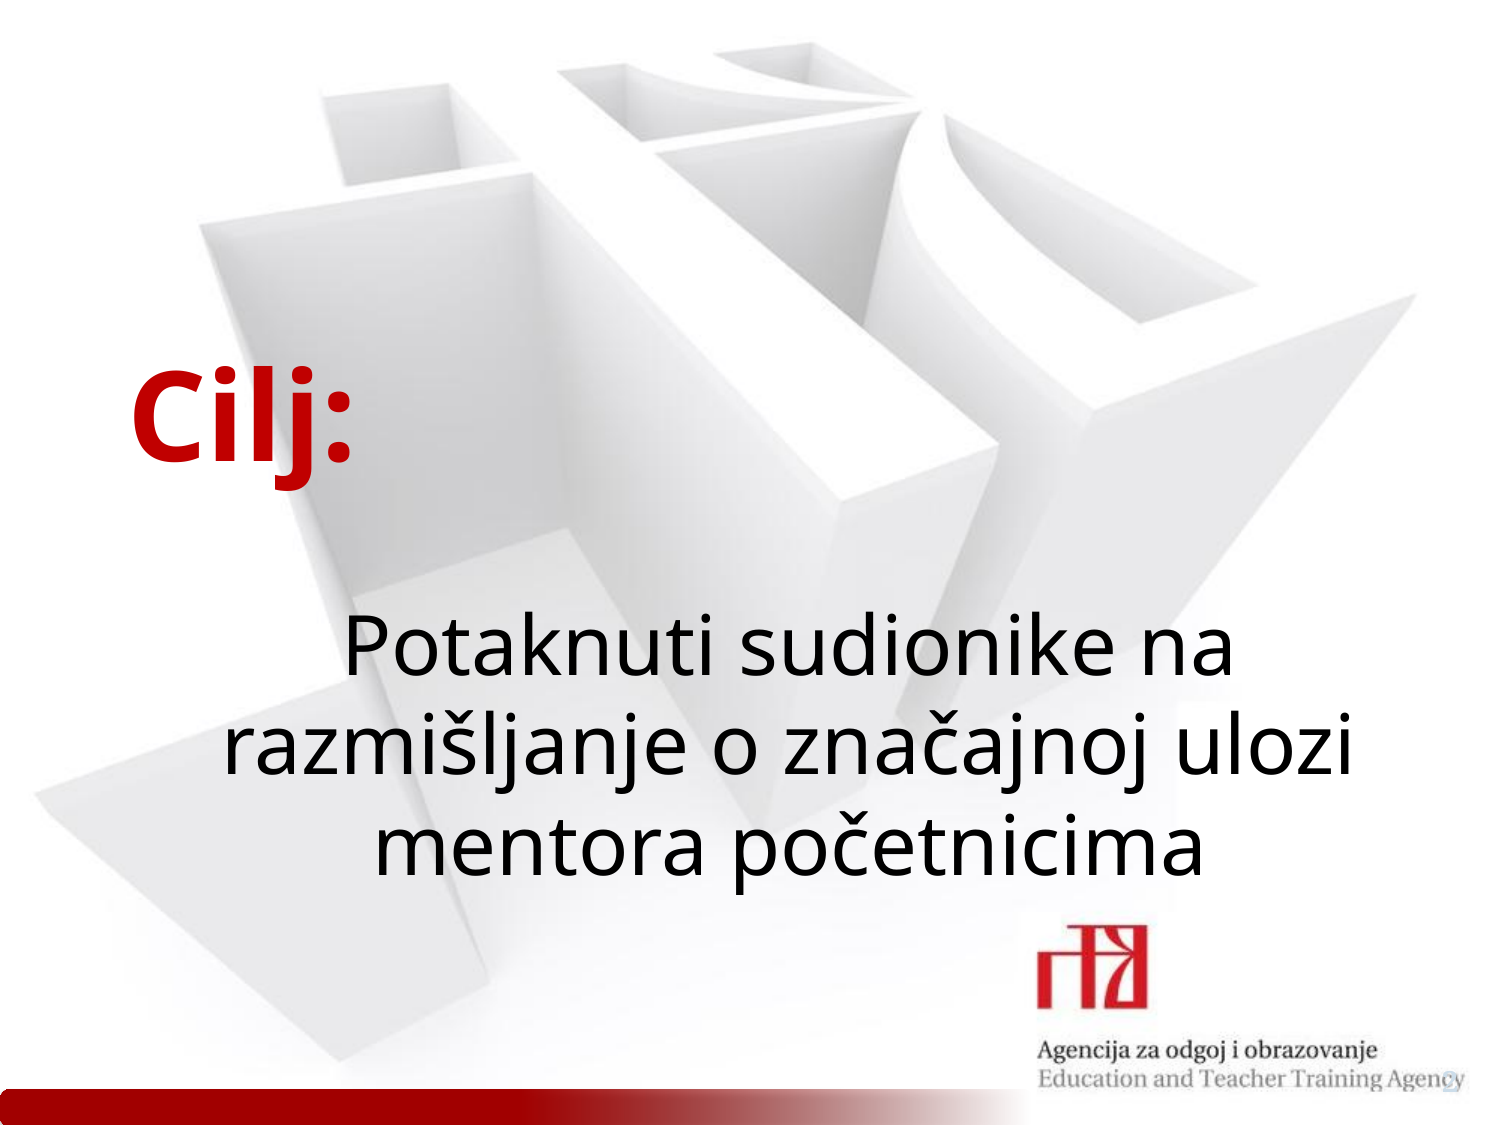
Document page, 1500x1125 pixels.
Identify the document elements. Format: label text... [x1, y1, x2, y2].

title Cilj: [112, 290, 1388, 532]
slide_number 2 [1382, 1053, 1474, 1114]
subtitle Potaknuti sudionike na razmišljanje o značajnoj ulozi mentora početnicima [88, 597, 1388, 886]
picture [5, 0, 1495, 1125]
